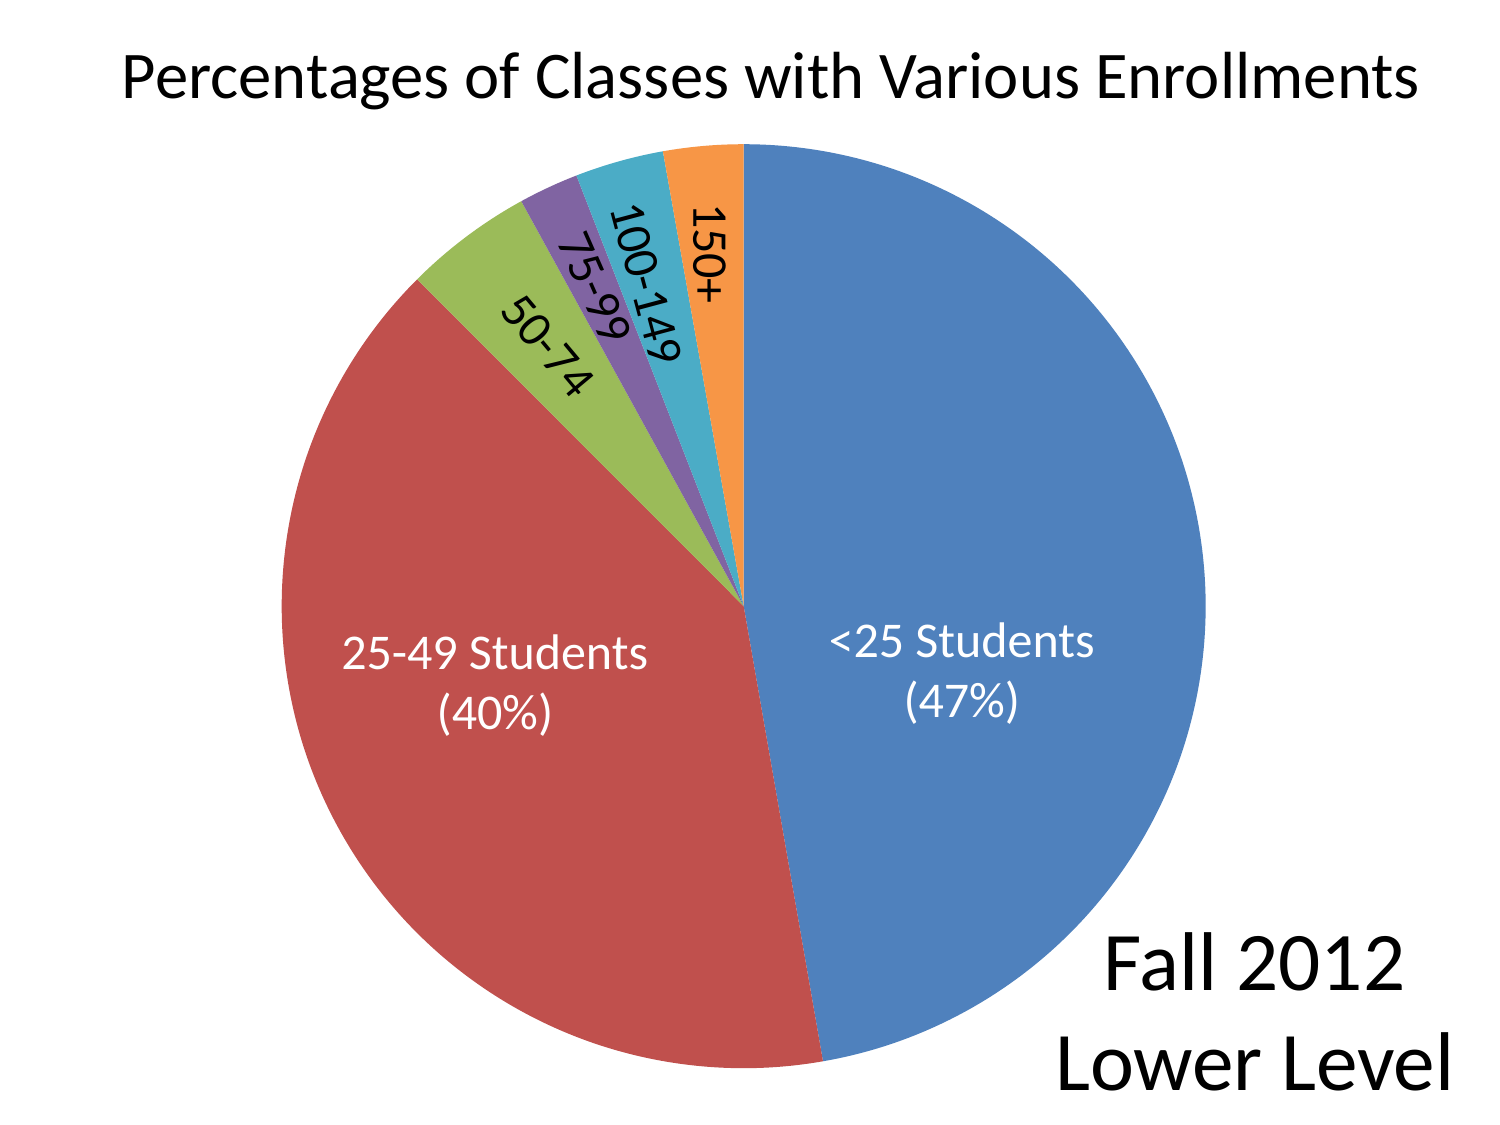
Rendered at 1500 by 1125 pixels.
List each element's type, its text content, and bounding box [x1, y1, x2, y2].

text_box Percentages of Classes with Various Enrollments [107, 24, 1436, 120]
chart [24, 124, 1463, 1088]
text_box Fall 2012 Lower Level [1040, 899, 1470, 1115]
